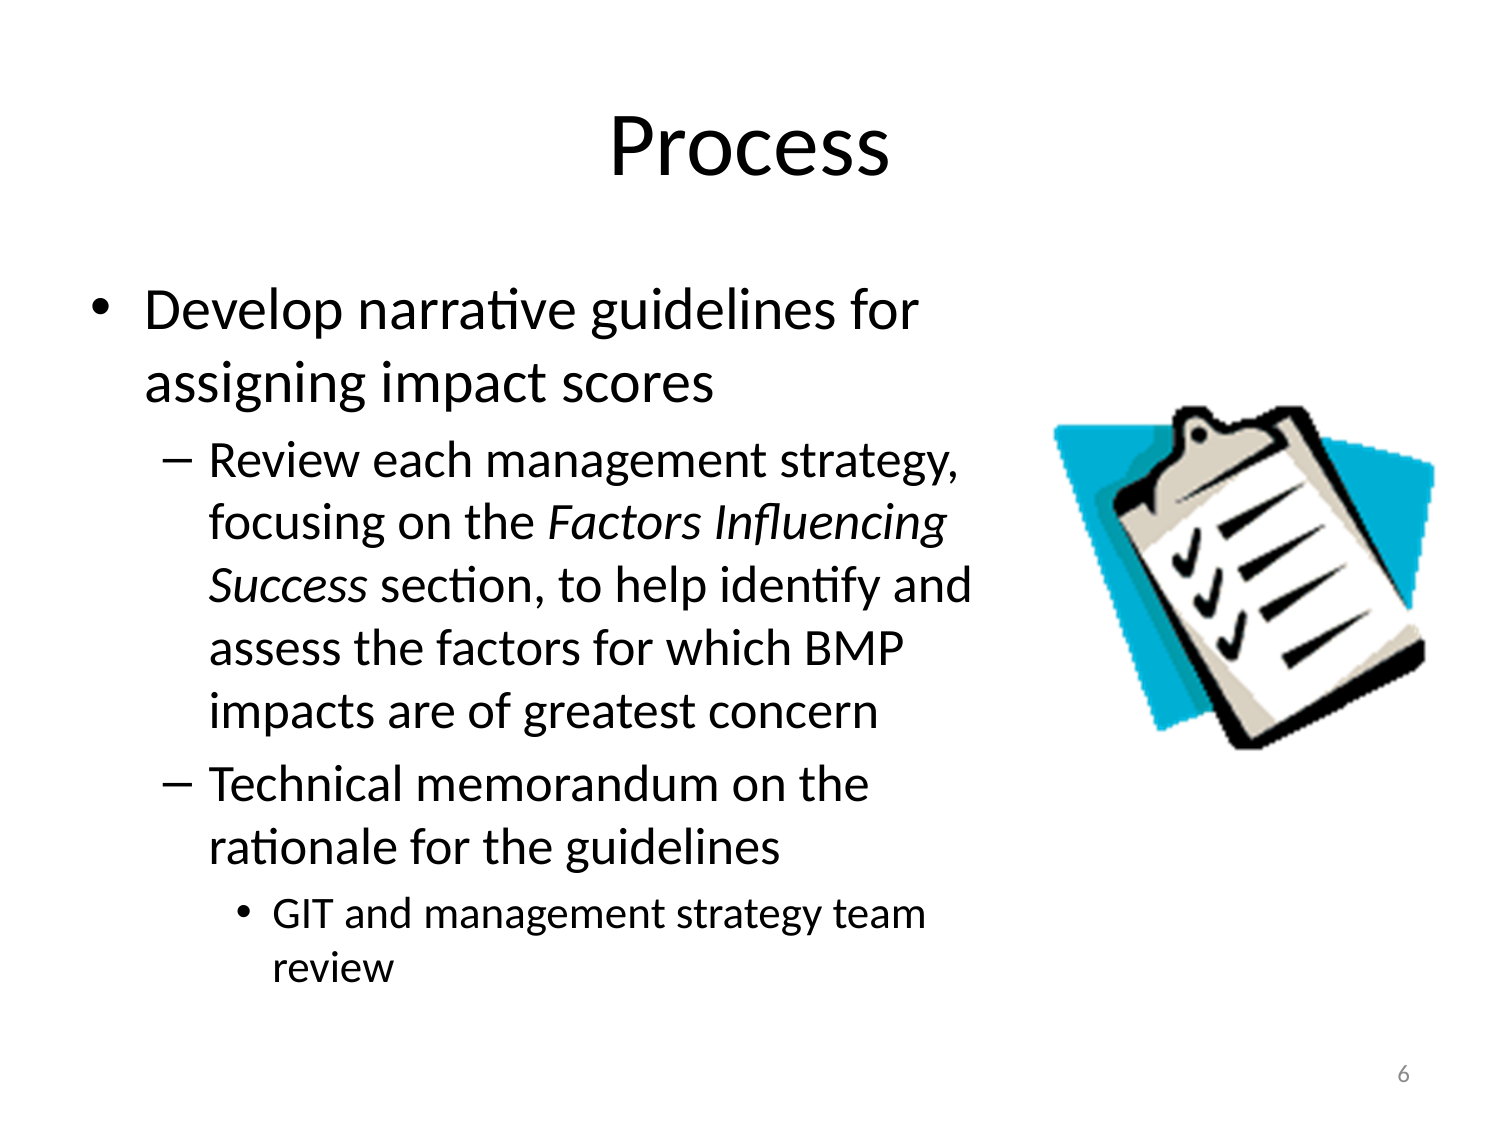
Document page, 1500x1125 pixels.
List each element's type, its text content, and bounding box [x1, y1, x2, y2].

title Process [75, 45, 1425, 233]
list Develop narrative guidelines for assigning impact scores Review each management strategy, focusing on the Factors Influencing Success section, to help identify and assess the factors for which BMP impacts are of greatest concern Technical memorandum on the rationale for the guidelines GIT and management strategy team review [75, 262, 1025, 1005]
slide_number 6 [1074, 1042, 1425, 1103]
picture [1024, 399, 1466, 757]
